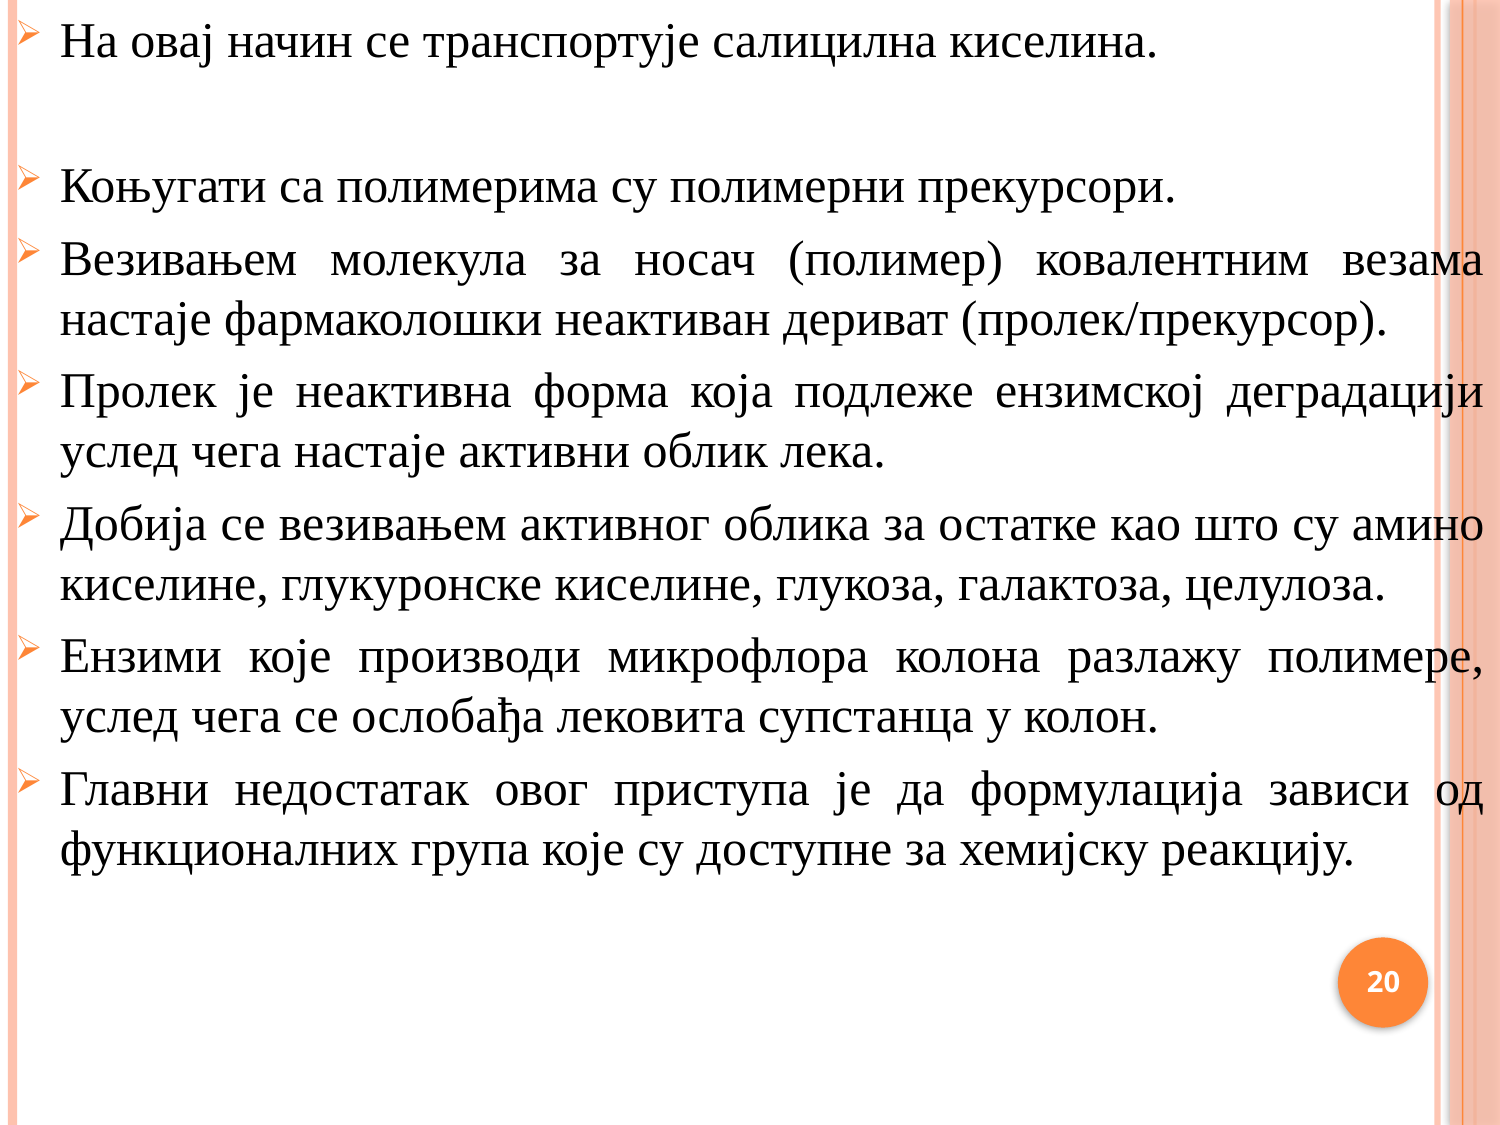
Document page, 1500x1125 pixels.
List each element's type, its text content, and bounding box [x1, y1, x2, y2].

list На овај начин се транспортује салицилна киселина. Коњугати са полимерима су полимерни прекурсори. Везивањем молекула за носач (полимер) ковалентним везама настаје фармаколошки неактиван дериват (пролек/прекурсор). Пролек је неактивна форма која подлеже ензимској деградацији услед чега настаје активни облик лека. Добија се везивањем активног облика за остатке као што су амино киселине, глукуронске киселине, глукоза, галактоза, целулоза. Ензими које производи микрофлора колона разлажу полимере, услед чега се ослобађа лековита супстанца у колон. Главни недостатак овог приступа је да формулација зависи од функционалних група које су доступне за хемијску реакцију. [0, 0, 1500, 1125]
